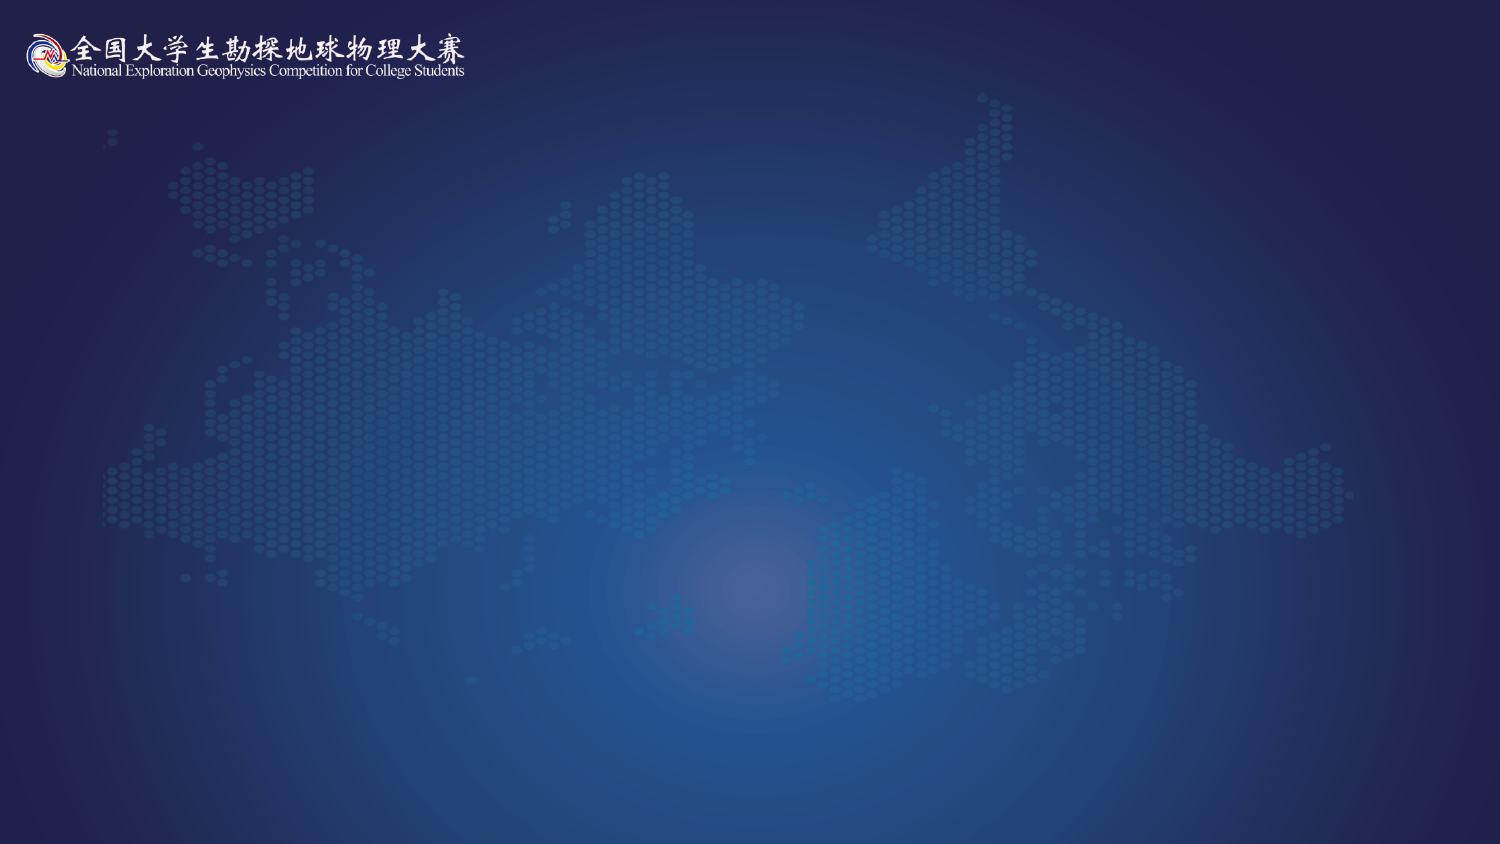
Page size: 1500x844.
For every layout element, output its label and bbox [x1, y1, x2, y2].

picture [2, 5, 494, 95]
